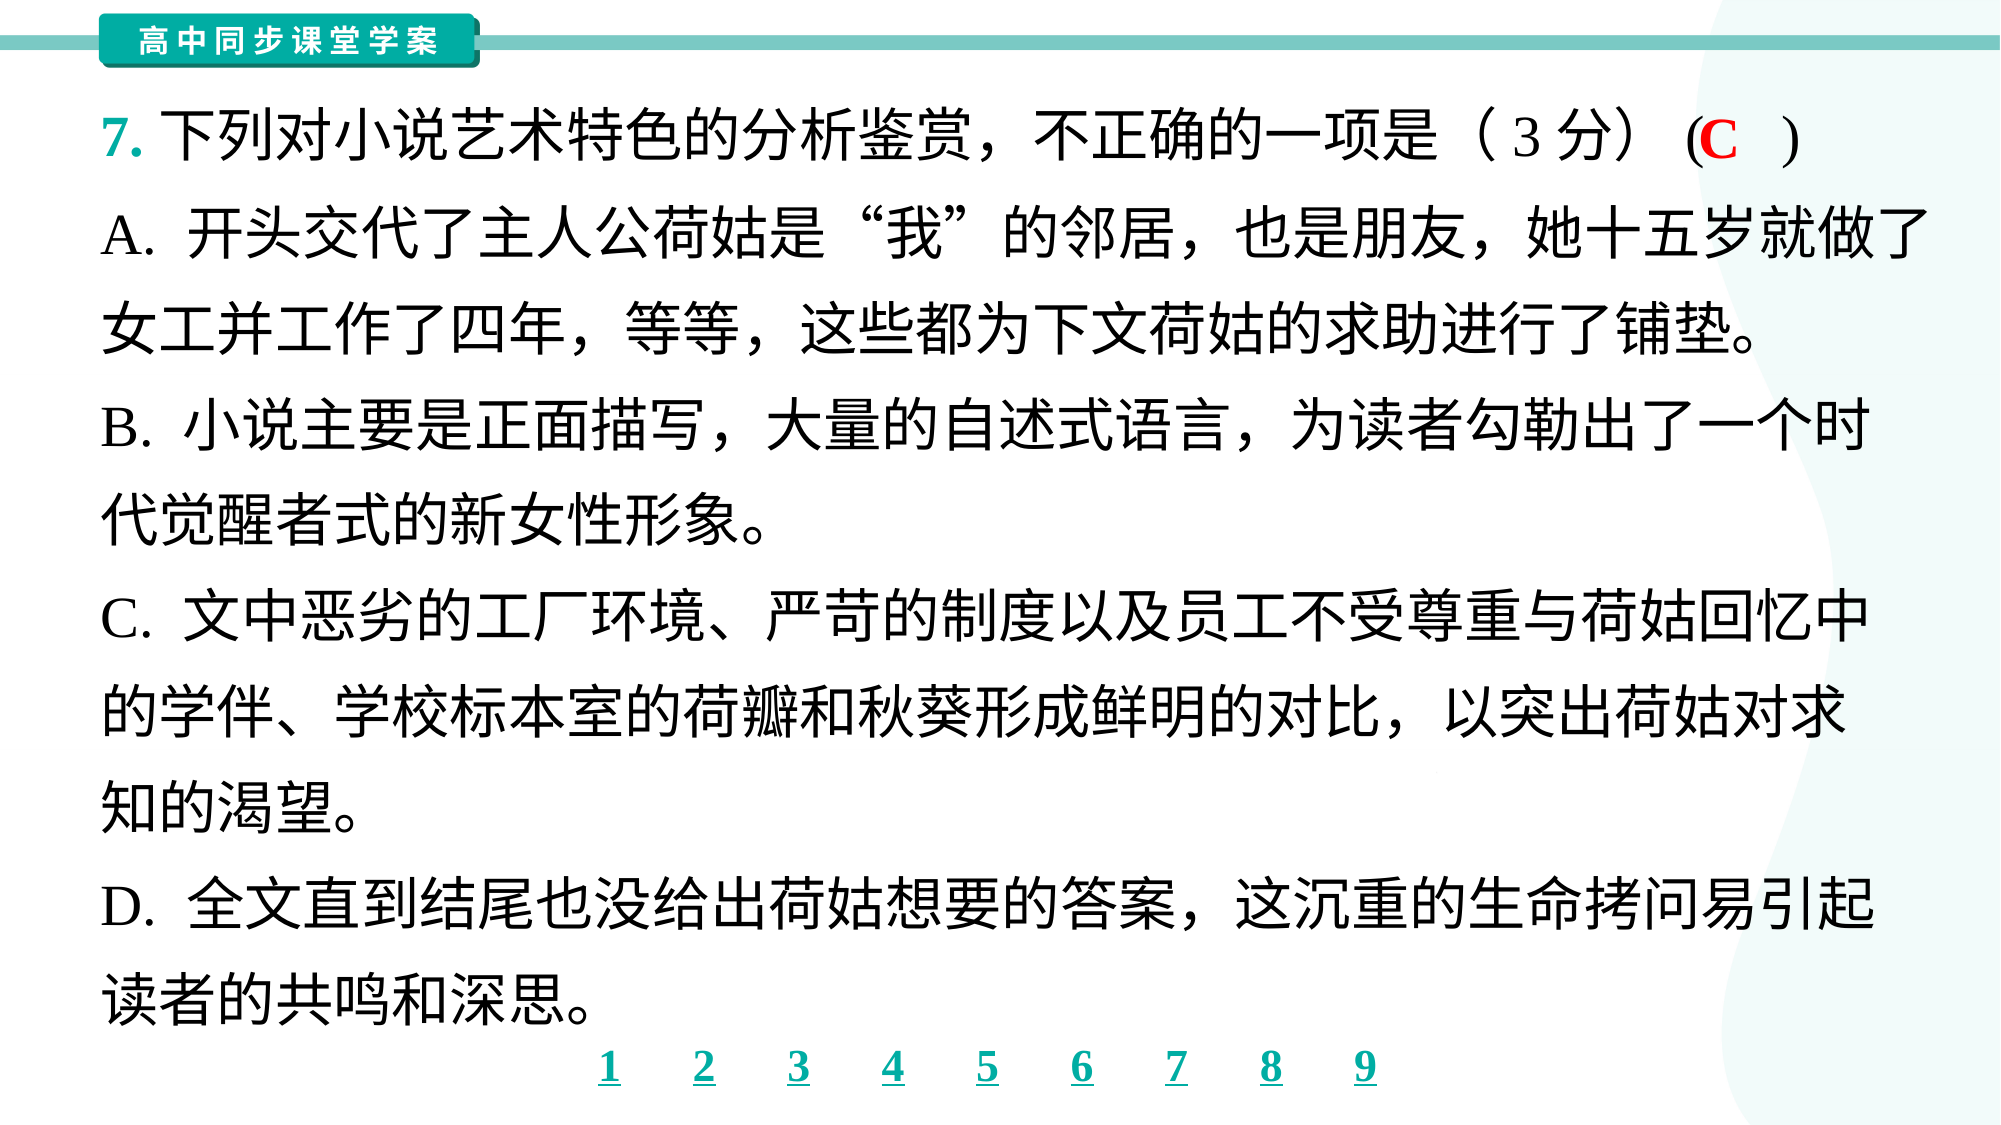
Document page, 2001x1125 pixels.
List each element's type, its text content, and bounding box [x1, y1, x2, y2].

text_box C [1677, 76, 1762, 170]
picture [0, 0, 2000, 1125]
text_box A. 开头交代了主人公荷姑是“我”的邻居，也是朋友，她十五岁就做了 女工并工作了四年，等等，这些都为下文荷姑的求助进行了铺垫。 B. 小说主要是正面描写，大量的自述式语言，为读者勾勒出了一个时 代觉醒者式的新女性形象。 C. 文中恶劣的工厂环境、严苛的制度以及员工不受尊重与荷姑回忆中 的学伴、学校标本室的荷瓣和秋葵形成鲜明的对比，以突出荷姑对求 知的渴望。 D. 全文直到结尾也没给出荷姑想要的答案，这沉重的生命拷问易引起 读者的共鸣和深思。 [100, 170, 1899, 1033]
text_box 7.下列对小说艺术特色的分析鉴赏，不正确的一项是（3分）( ) [100, 76, 1677, 169]
text_box 7.下列对小说艺术特色的分析鉴赏，不正确的一项是（3分）( ) [1762, 76, 1899, 169]
